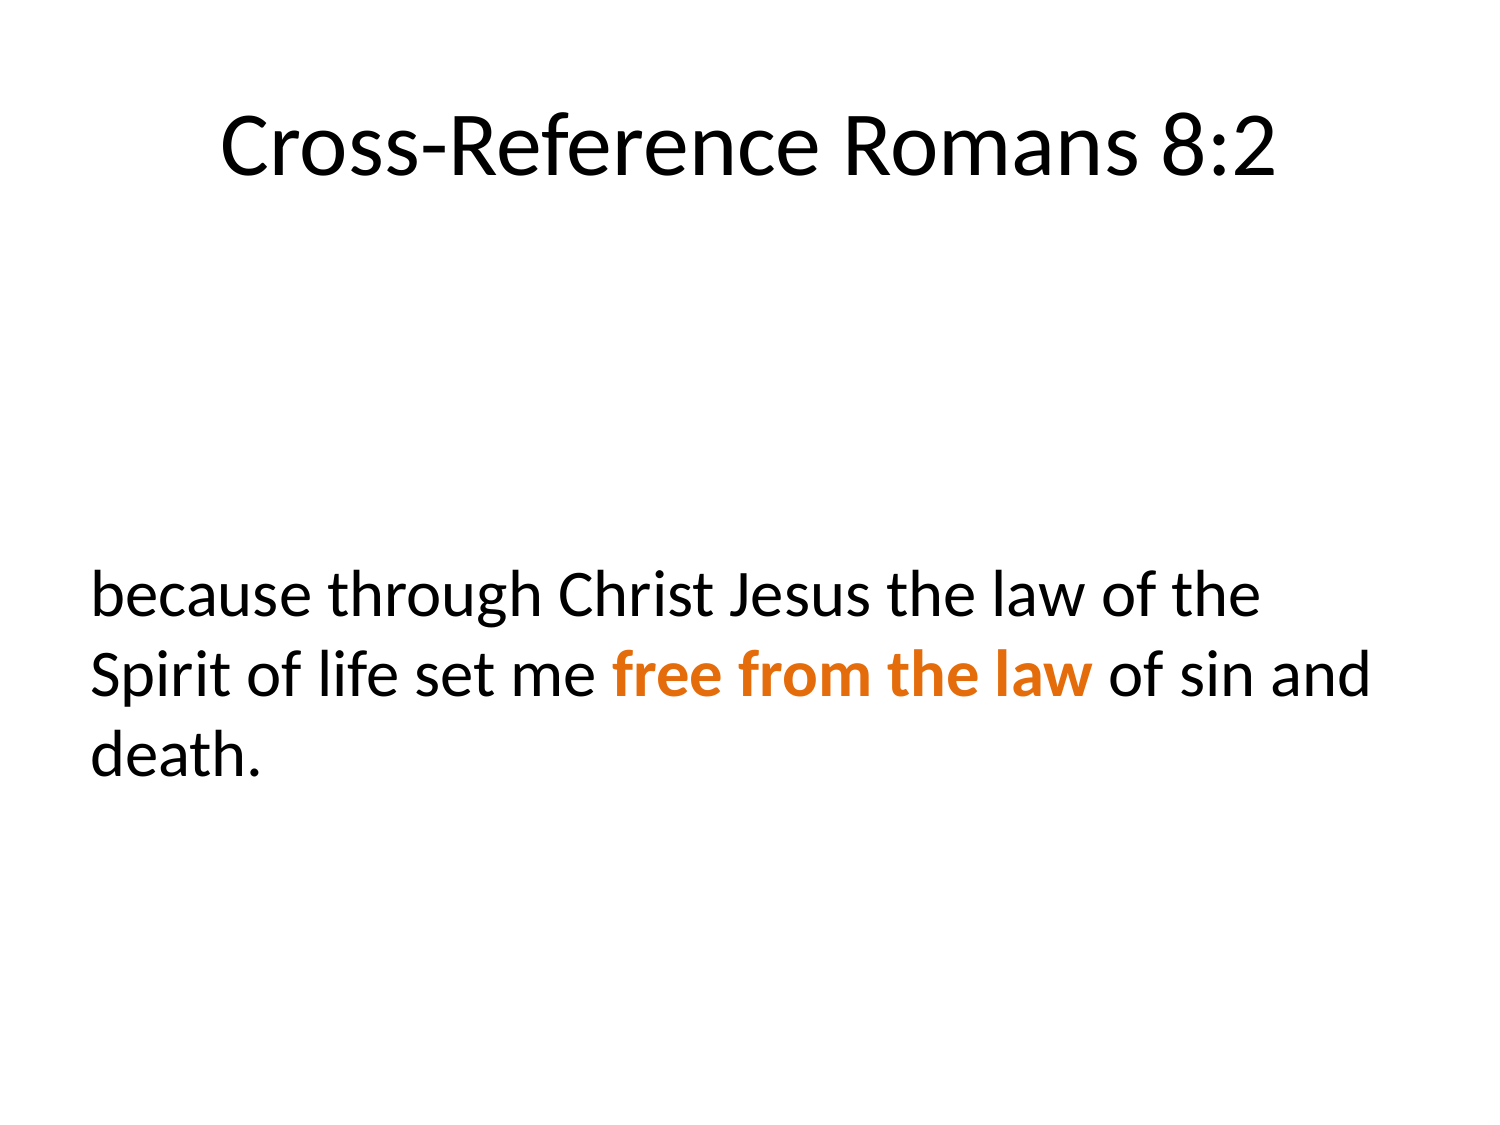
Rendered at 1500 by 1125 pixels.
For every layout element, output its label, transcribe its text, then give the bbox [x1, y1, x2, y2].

list because through Christ Jesus the law of the Spirit of life set me free from the law of sin and death. [75, 262, 1425, 1005]
title Cross-Reference Romans 8:2 [75, 45, 1425, 233]
